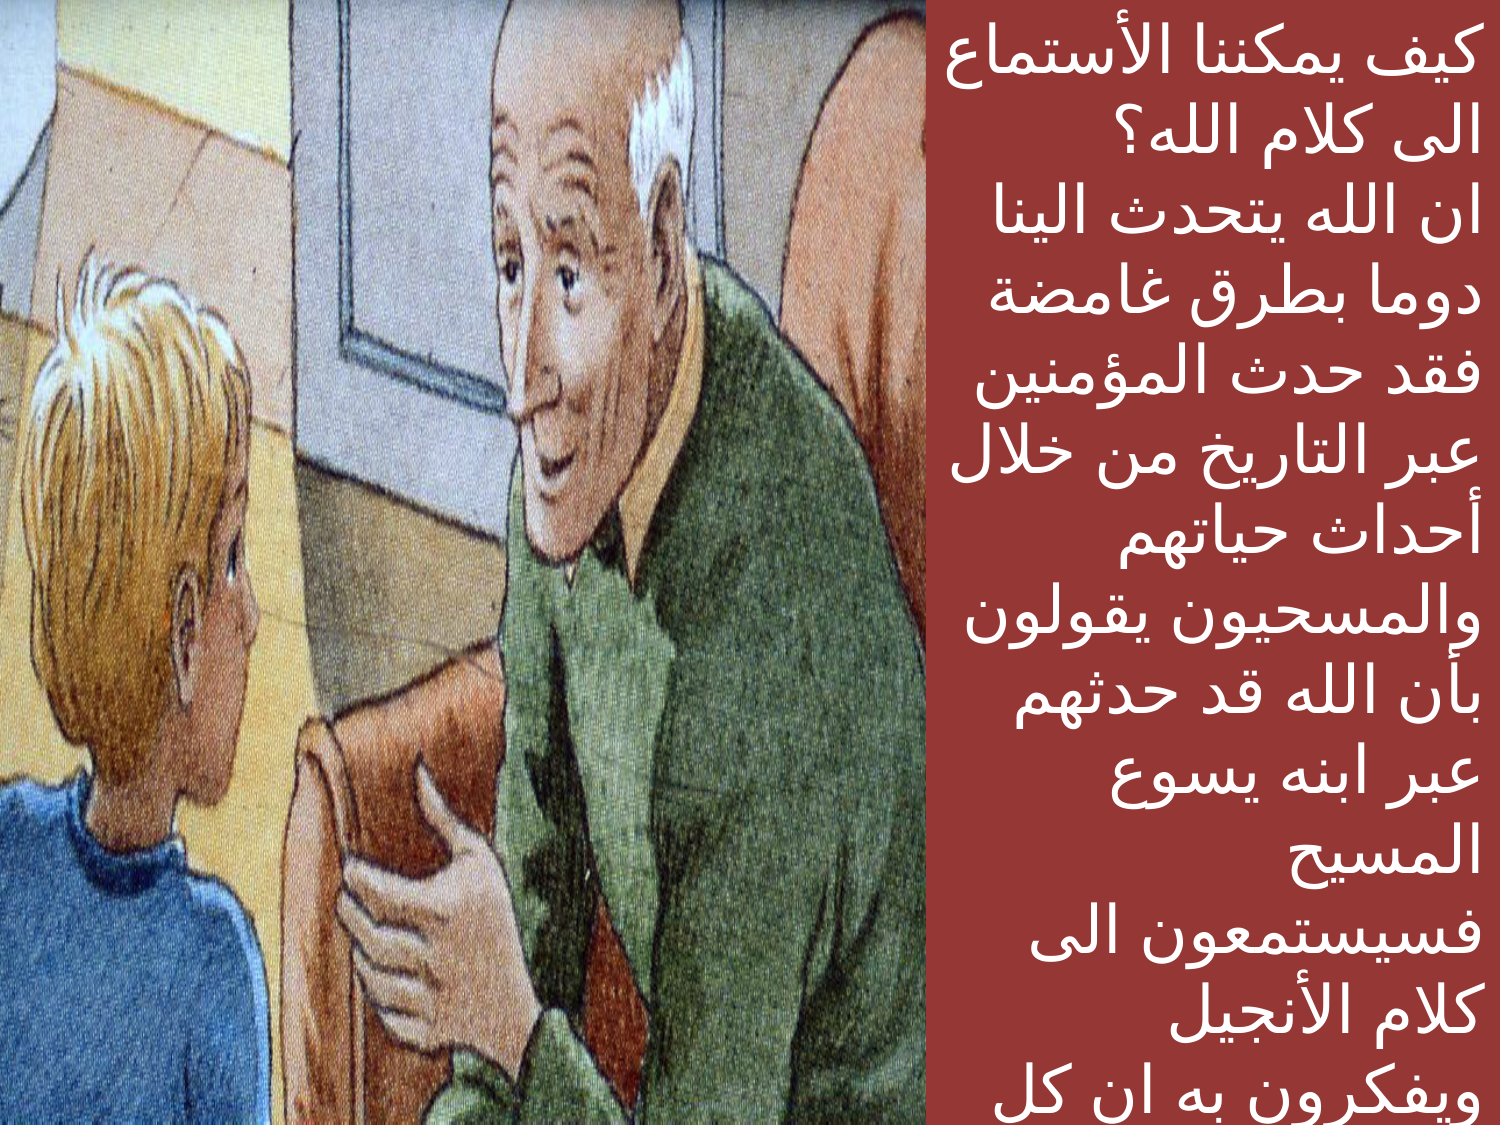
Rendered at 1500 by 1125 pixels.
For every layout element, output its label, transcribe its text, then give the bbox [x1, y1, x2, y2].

picture [0, 0, 927, 1125]
text_box كيف يمكننا الأستماع الى كلام الله؟ ان الله يتحدث الينا دوما بطرق غامضة فقد حدث المؤمنين عبر التاريخ من خلال أحداث حياتهم والمسحيون يقولون بأن الله قد حدثهم عبر ابنه يسوع المسيح فسيستمعون الى كلام الأنجيل ويفكرون به ان كل منا بحاجة لشخص آخر ليعرفنا على الله حتى ولو كان صوته لا يصدح [928, 0, 1500, 1125]
